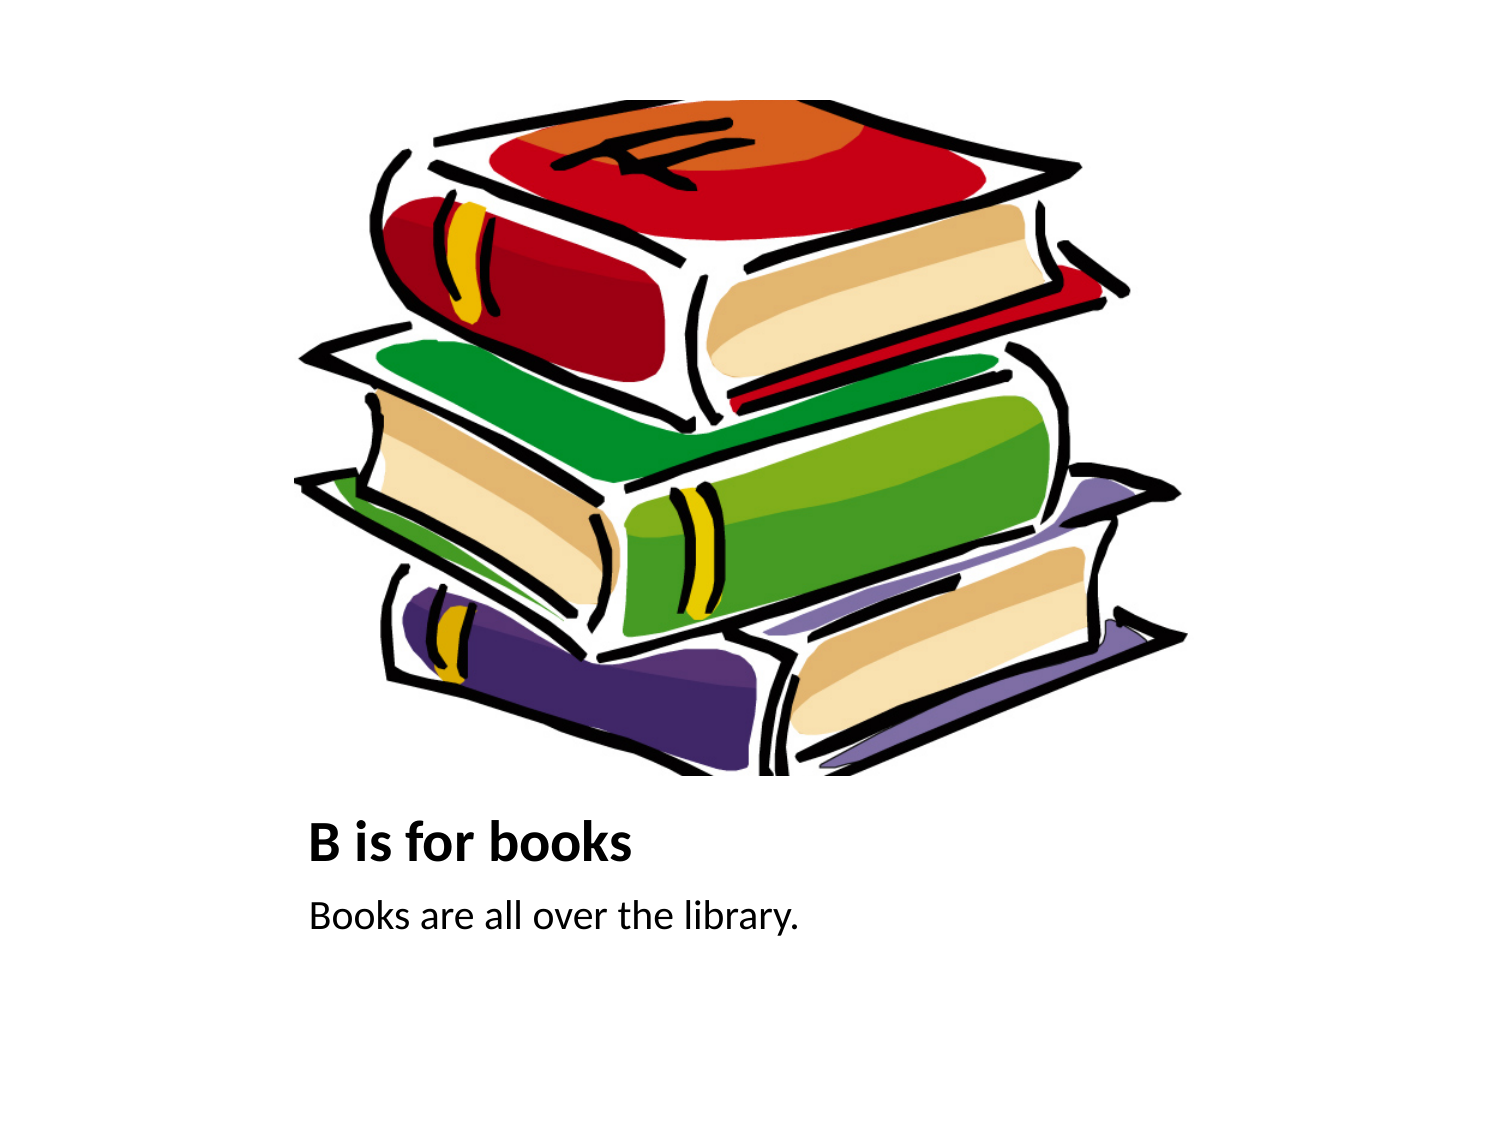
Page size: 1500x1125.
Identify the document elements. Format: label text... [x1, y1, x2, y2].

picture [293, 100, 1195, 776]
list Books are all over the library. [294, 880, 1194, 1013]
title B is for books [294, 787, 1194, 880]
